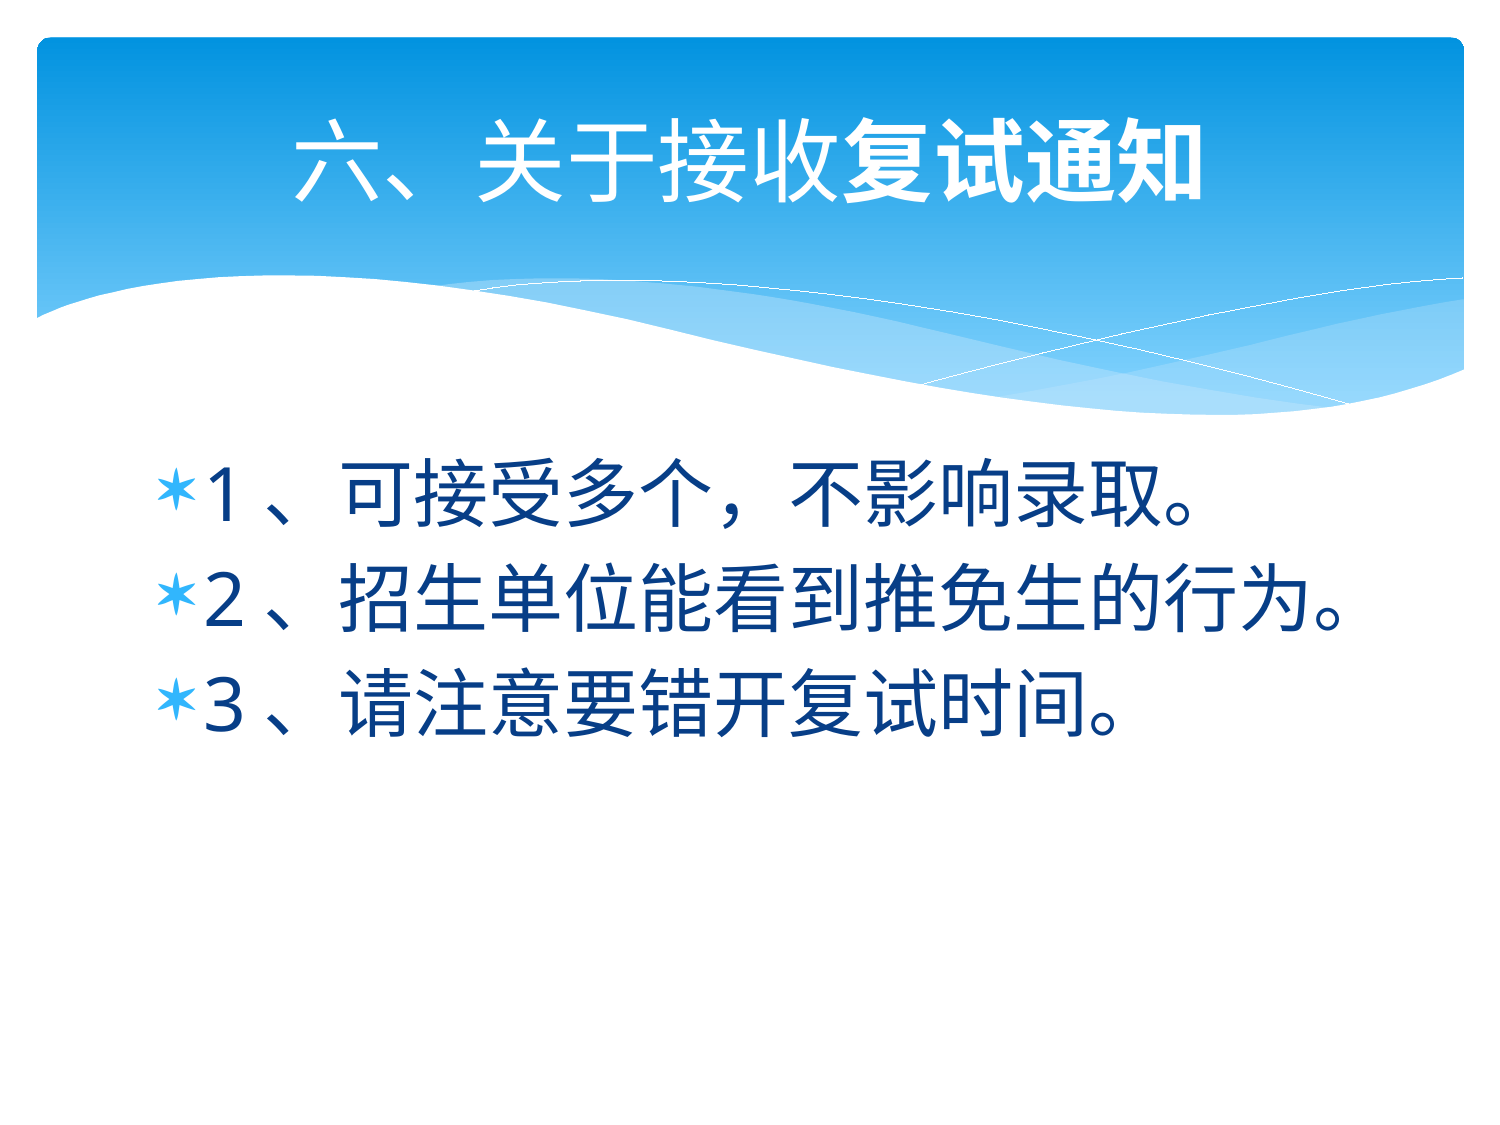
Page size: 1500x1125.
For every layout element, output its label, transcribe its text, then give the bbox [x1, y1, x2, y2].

list 1、可接受多个，不影响录取。 2、招生单位能看到推免生的行为。 3、请注意要错开复试时间。 [143, 438, 1359, 1005]
title 六、关于接收复试通知 [75, 55, 1425, 261]
